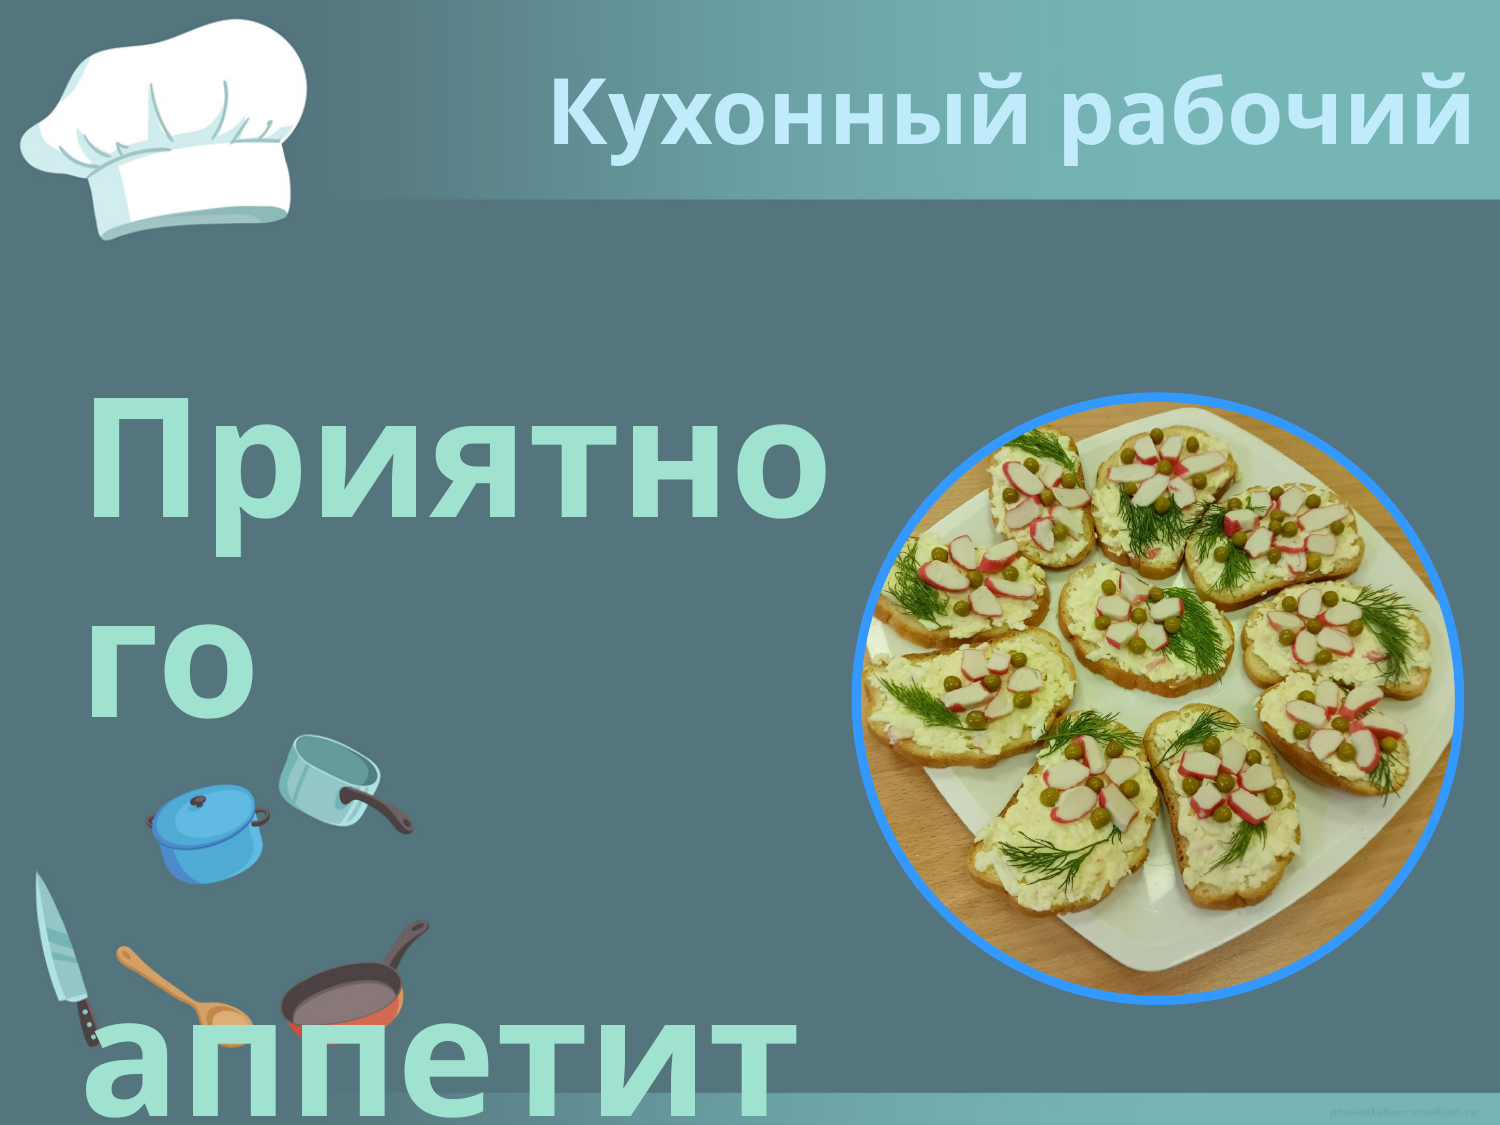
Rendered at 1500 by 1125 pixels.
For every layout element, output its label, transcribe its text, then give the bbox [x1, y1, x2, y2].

picture [0, 0, 1500, 1125]
picture [856, 209, 1500, 1125]
title Кухонный рабочий [523, 7, 1500, 209]
text_box Приятного аппетита! [64, 208, 904, 1125]
